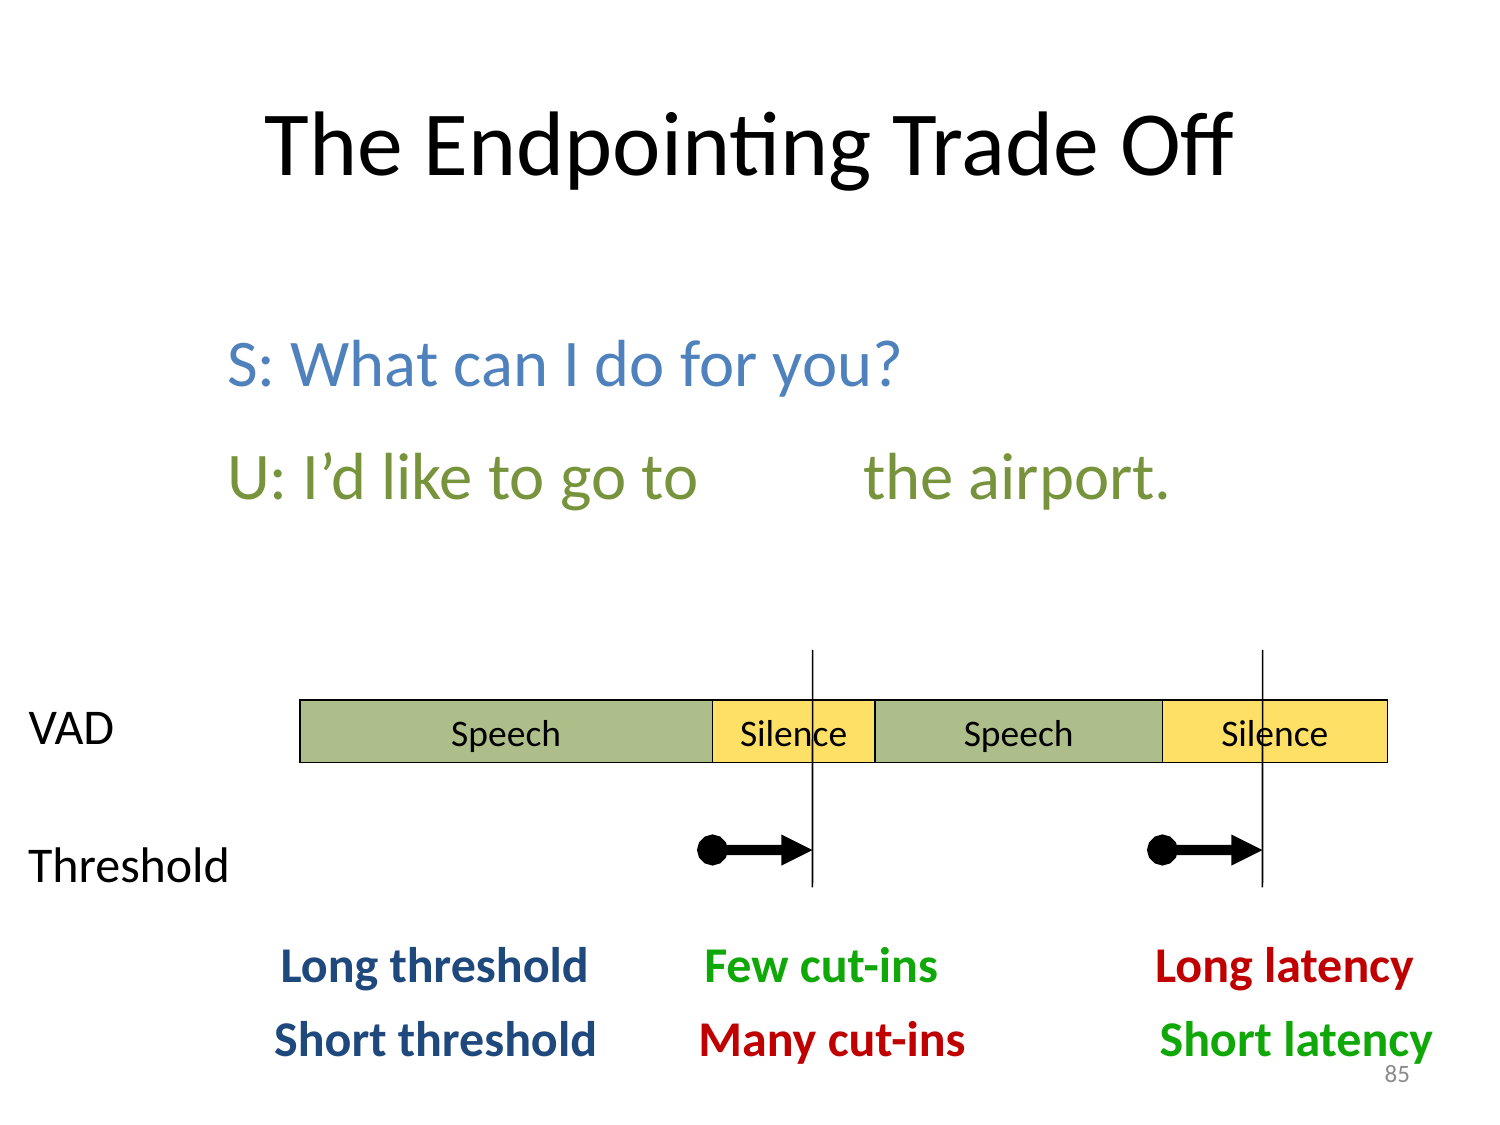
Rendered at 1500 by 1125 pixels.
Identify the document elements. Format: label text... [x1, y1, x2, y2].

text_box Many cut-ins [683, 999, 981, 1074]
text_box Few cut-ins [689, 924, 954, 999]
text_box Silence [1162, 699, 1262, 763]
text_box Silence [813, 699, 874, 763]
text_box Speech [300, 699, 712, 763]
title The Endpointing Trade Off [75, 45, 1425, 233]
text_box Long threshold [265, 924, 604, 999]
text_box [1156, 843, 1262, 857]
text_box [706, 843, 812, 857]
text_box Long latency [1140, 924, 1430, 1000]
text_box VAD [13, 687, 130, 763]
text_box S: What can I do for you? U: I’d like to go to the airport. [212, 312, 1400, 521]
text_box Short latency [1144, 999, 1449, 1074]
text_box Silence [1263, 699, 1388, 763]
text_box Short threshold [259, 999, 613, 1074]
text_box Speech [874, 699, 1162, 763]
text_box Threshold [13, 824, 246, 900]
text_box Silence [712, 699, 812, 763]
slide_number 85 [1074, 1042, 1425, 1103]
